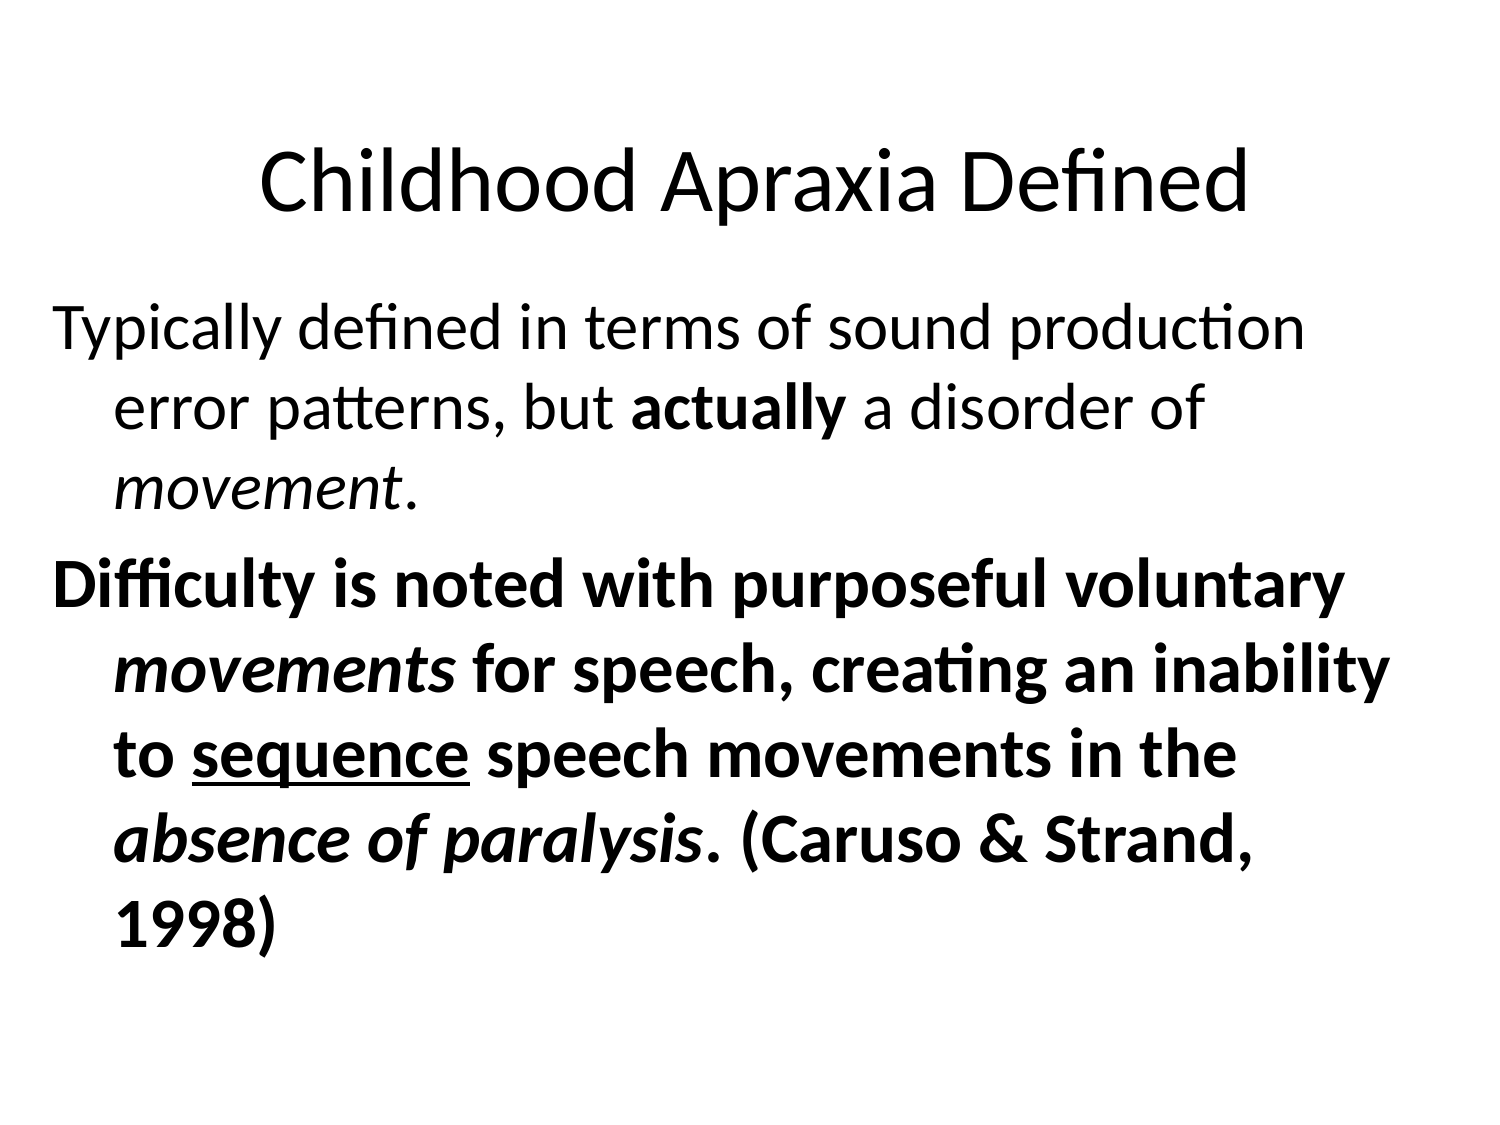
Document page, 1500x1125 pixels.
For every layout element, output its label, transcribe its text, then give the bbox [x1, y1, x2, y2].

list Typically defined in terms of sound production error patterns, but actually a disorder of movement. Difficulty is noted with purposeful voluntary movements for speech, creating an inability to sequence speech movements in the absence of paralysis. (Caruso & Strand, 1998) [37, 275, 1450, 1050]
title Childhood Apraxia Defined [125, 87, 1388, 263]
